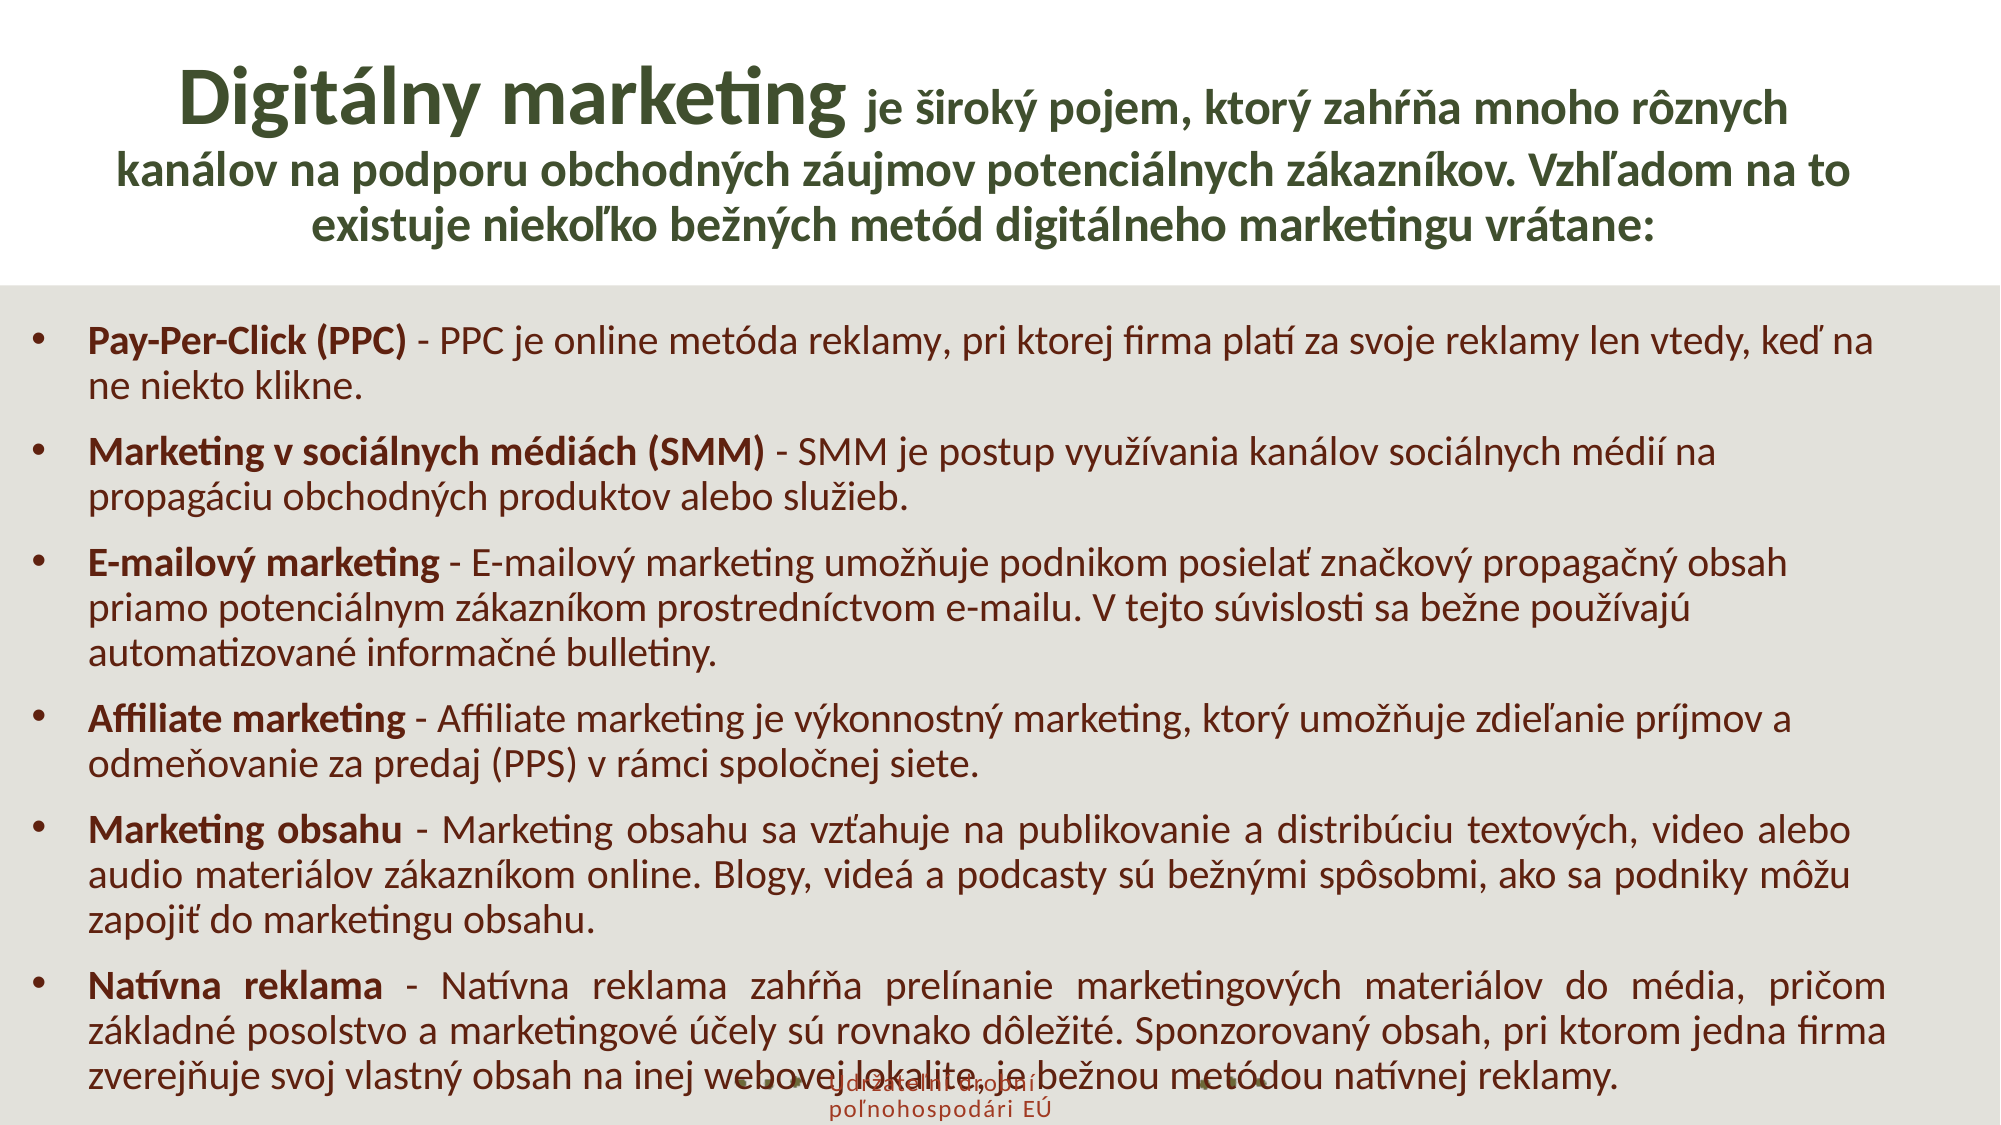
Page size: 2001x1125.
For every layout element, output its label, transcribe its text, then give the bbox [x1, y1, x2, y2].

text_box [0, 285, 2000, 1125]
title Digitálny marketing je široký pojem, ktorý zahŕňa mnoho rôznych kanálov na podporu obchodných záujmov potenciálnych zákazníkov. Vzhľadom na to existuje niekoľko bežných metód digitálneho marketingu vrátane: [106, 40, 1861, 254]
